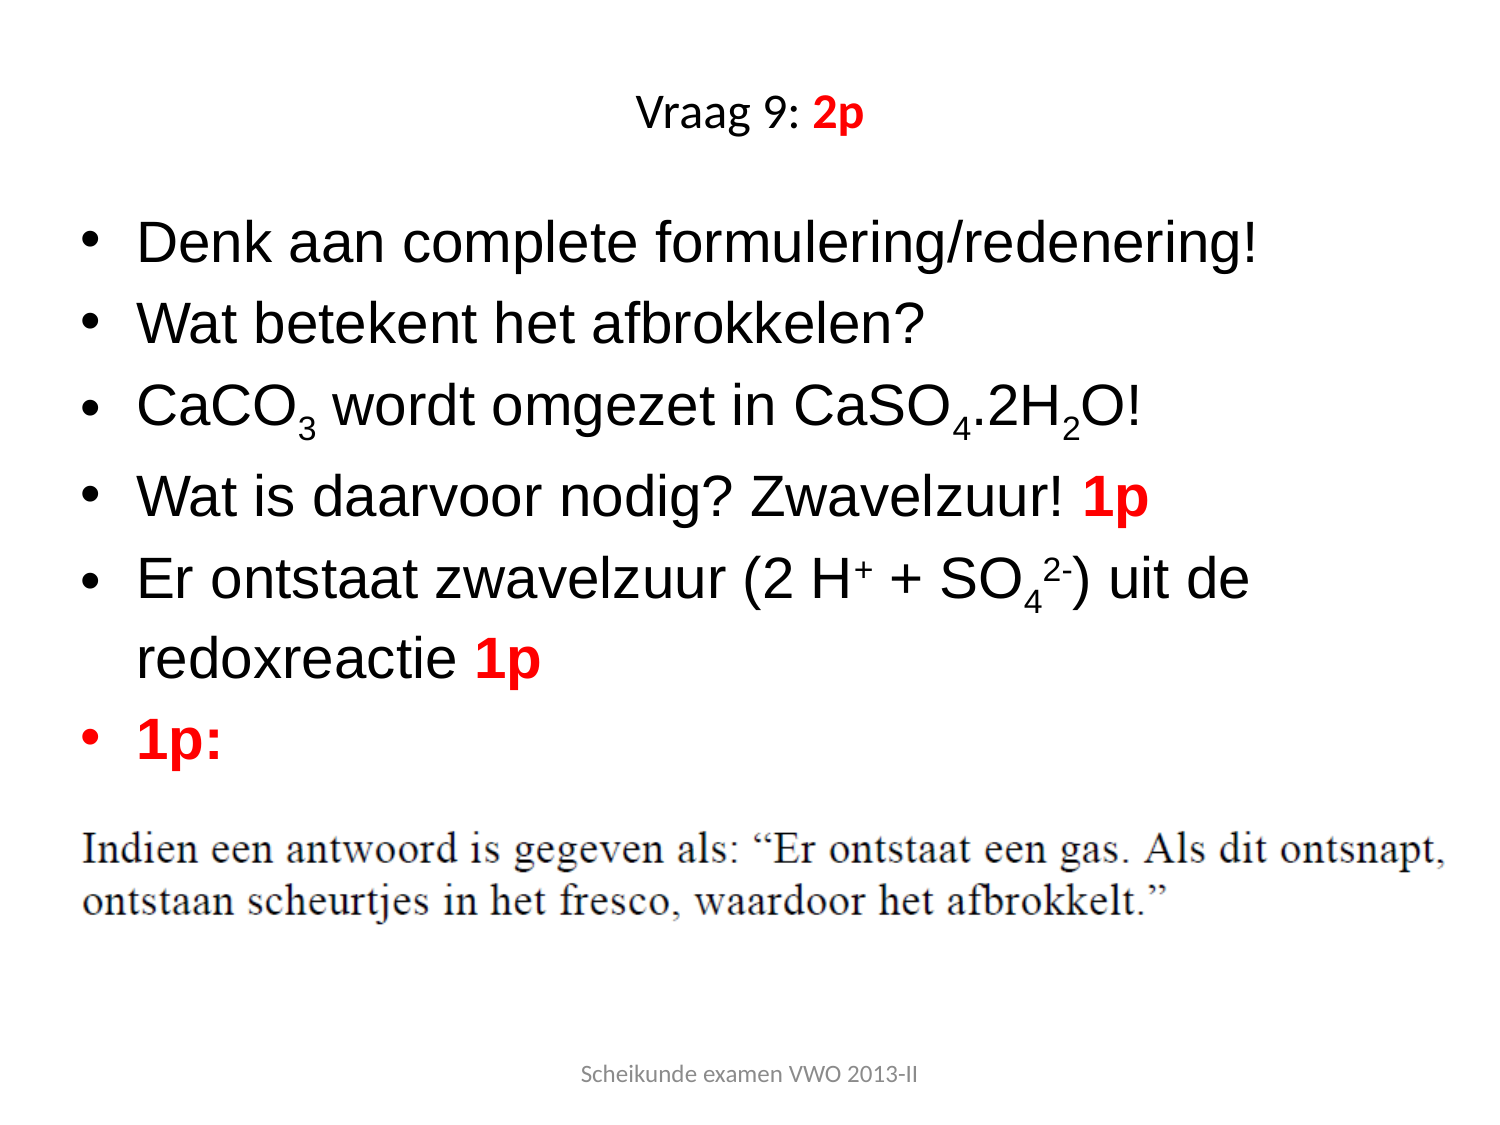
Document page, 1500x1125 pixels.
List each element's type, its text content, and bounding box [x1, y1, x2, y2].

list Denk aan complete formulering/redenering! Wat betekent het afbrokkelen? CaCO3 wordt omgezet in CaSO4.2H2O! Wat is daarvoor nodig? Zwavelzuur! 1p Er ontstaat zwavelzuur (2 H+ + SO42-) uit de redoxreactie 1p 1p: [64, 196, 1415, 1071]
picture [76, 822, 1451, 945]
title Vraag 9: 2p [75, 45, 1425, 173]
footer Scheikunde examen VWO 2013-II [512, 1042, 988, 1103]
